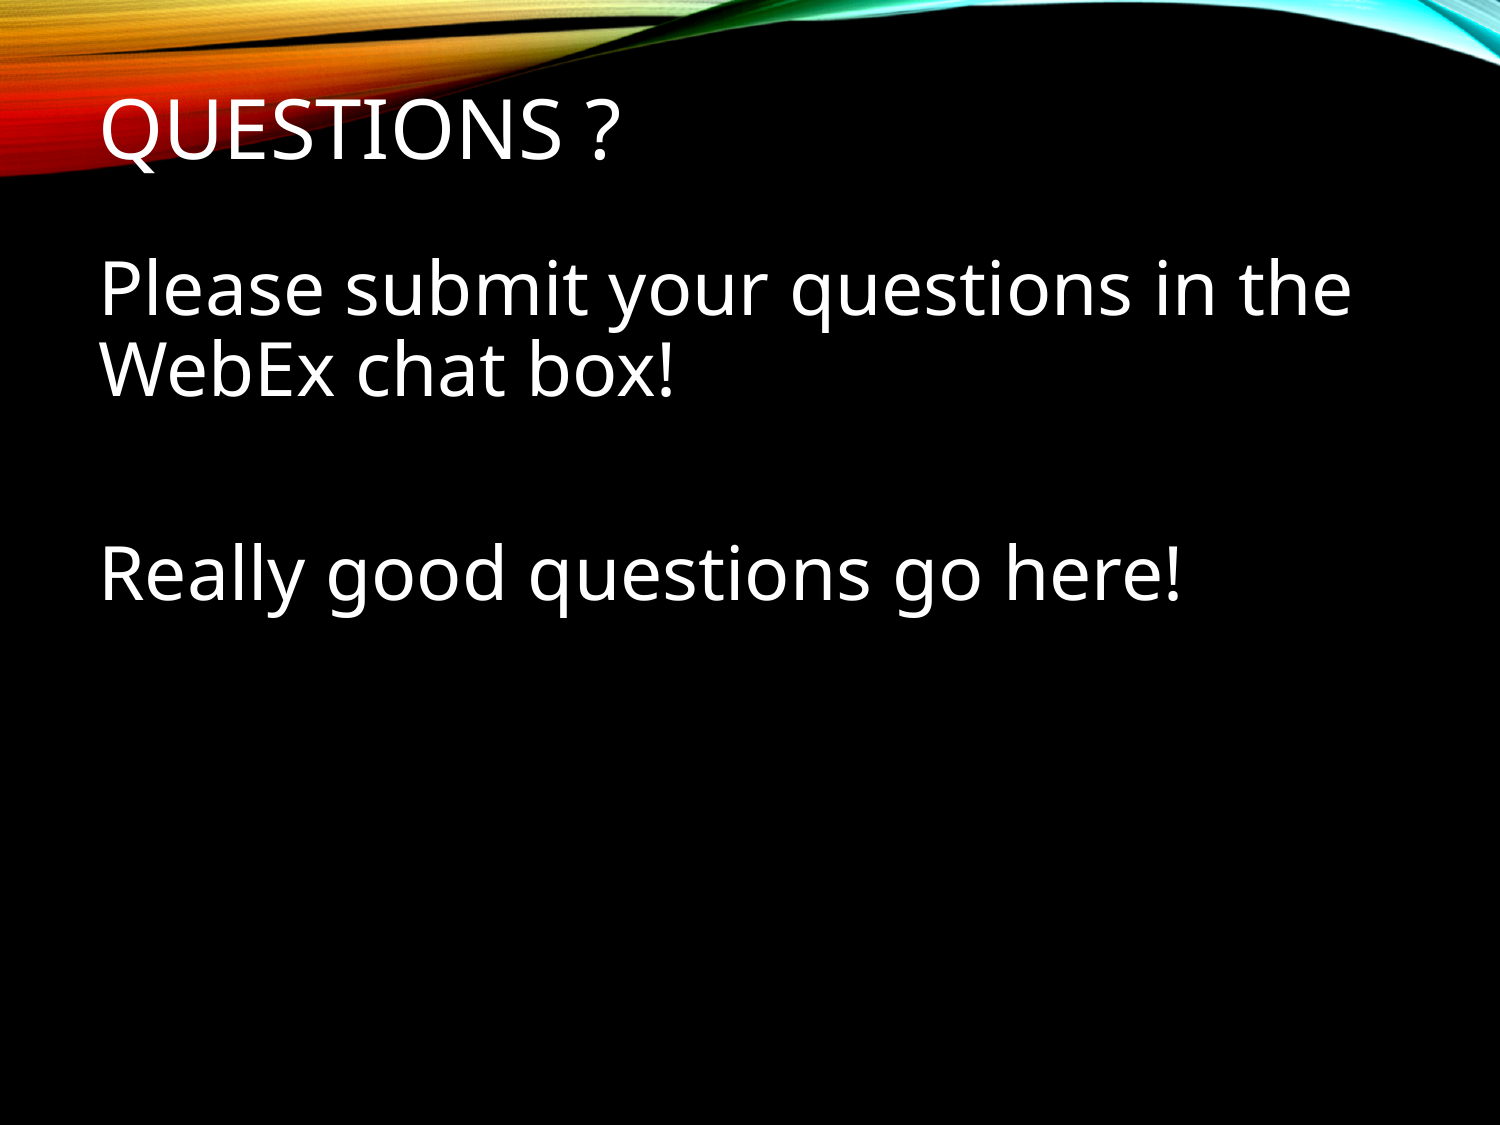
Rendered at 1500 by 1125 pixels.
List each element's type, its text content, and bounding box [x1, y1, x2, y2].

title Questions ? [83, 26, 1130, 240]
list Please submit your questions in the WebEx chat box! Really good questions go here! [83, 243, 1442, 1047]
picture [0, 0, 1500, 178]
